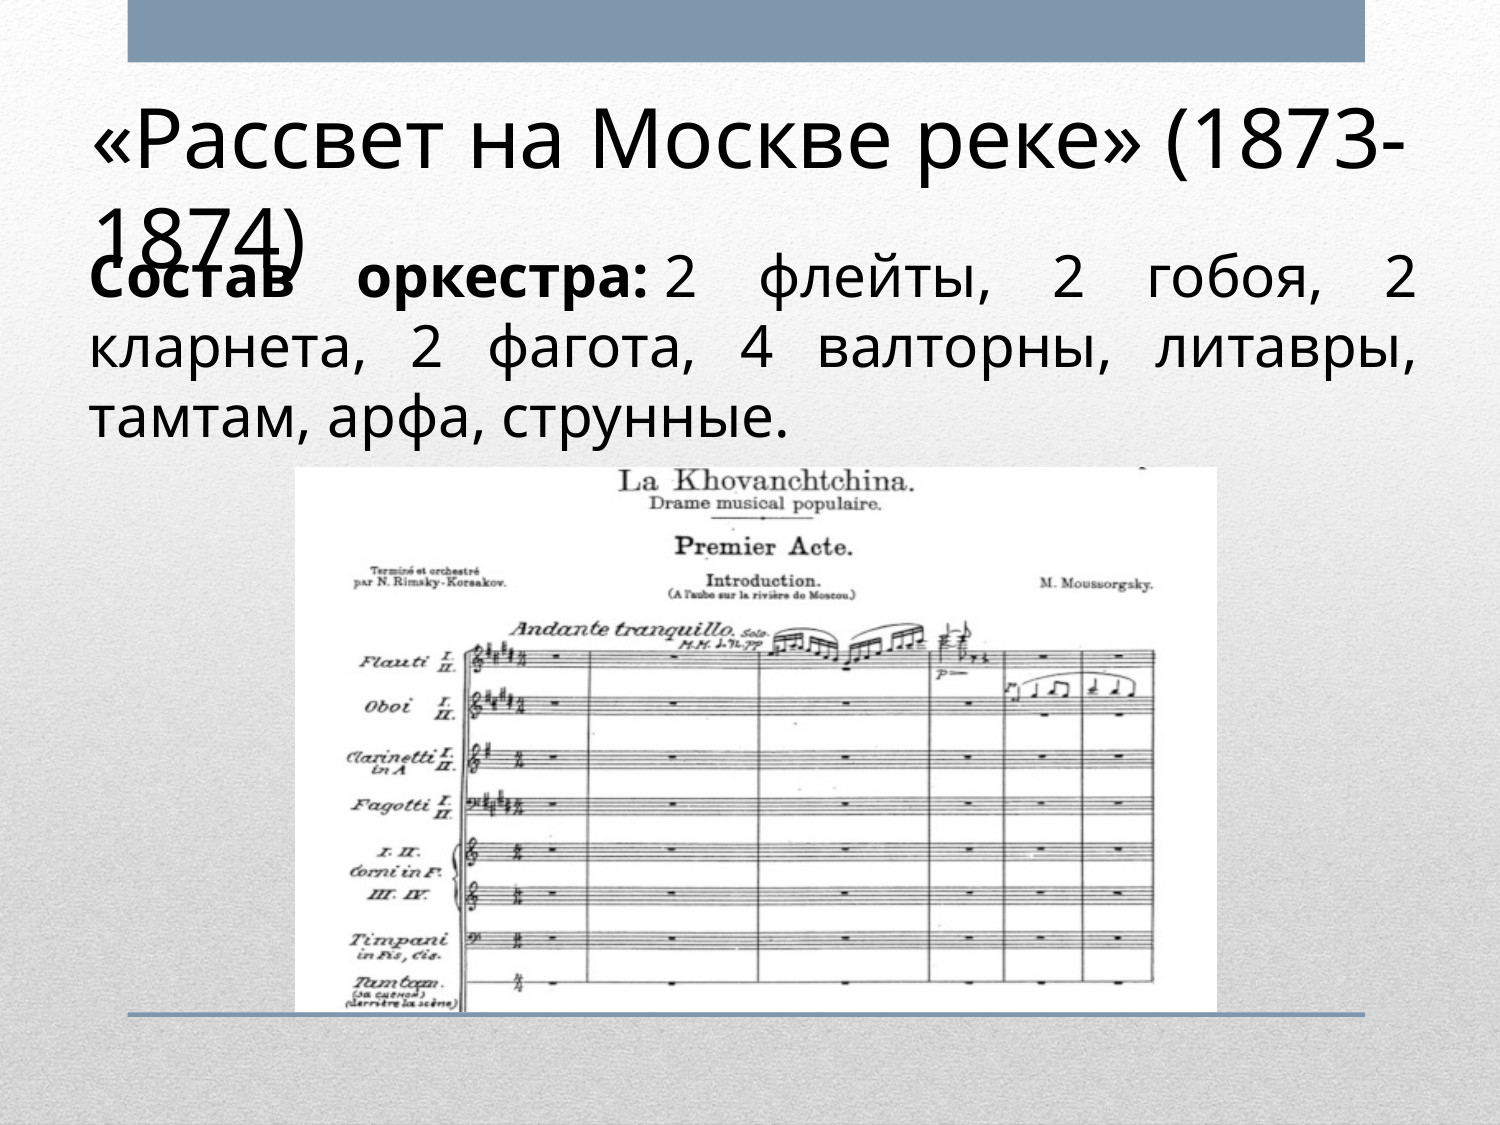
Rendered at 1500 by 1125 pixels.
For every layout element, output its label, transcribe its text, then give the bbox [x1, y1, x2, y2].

text_box «Рассвет на Москве реке» (1873-1874) [76, 78, 1500, 293]
picture [294, 467, 1218, 1013]
text_box Состав оркестра: 2 флейты, 2 гобоя, 2 кларнета, 2 фагота, 4 валторны, литавры, тамтам, арфа, струнные. [74, 231, 1433, 527]
